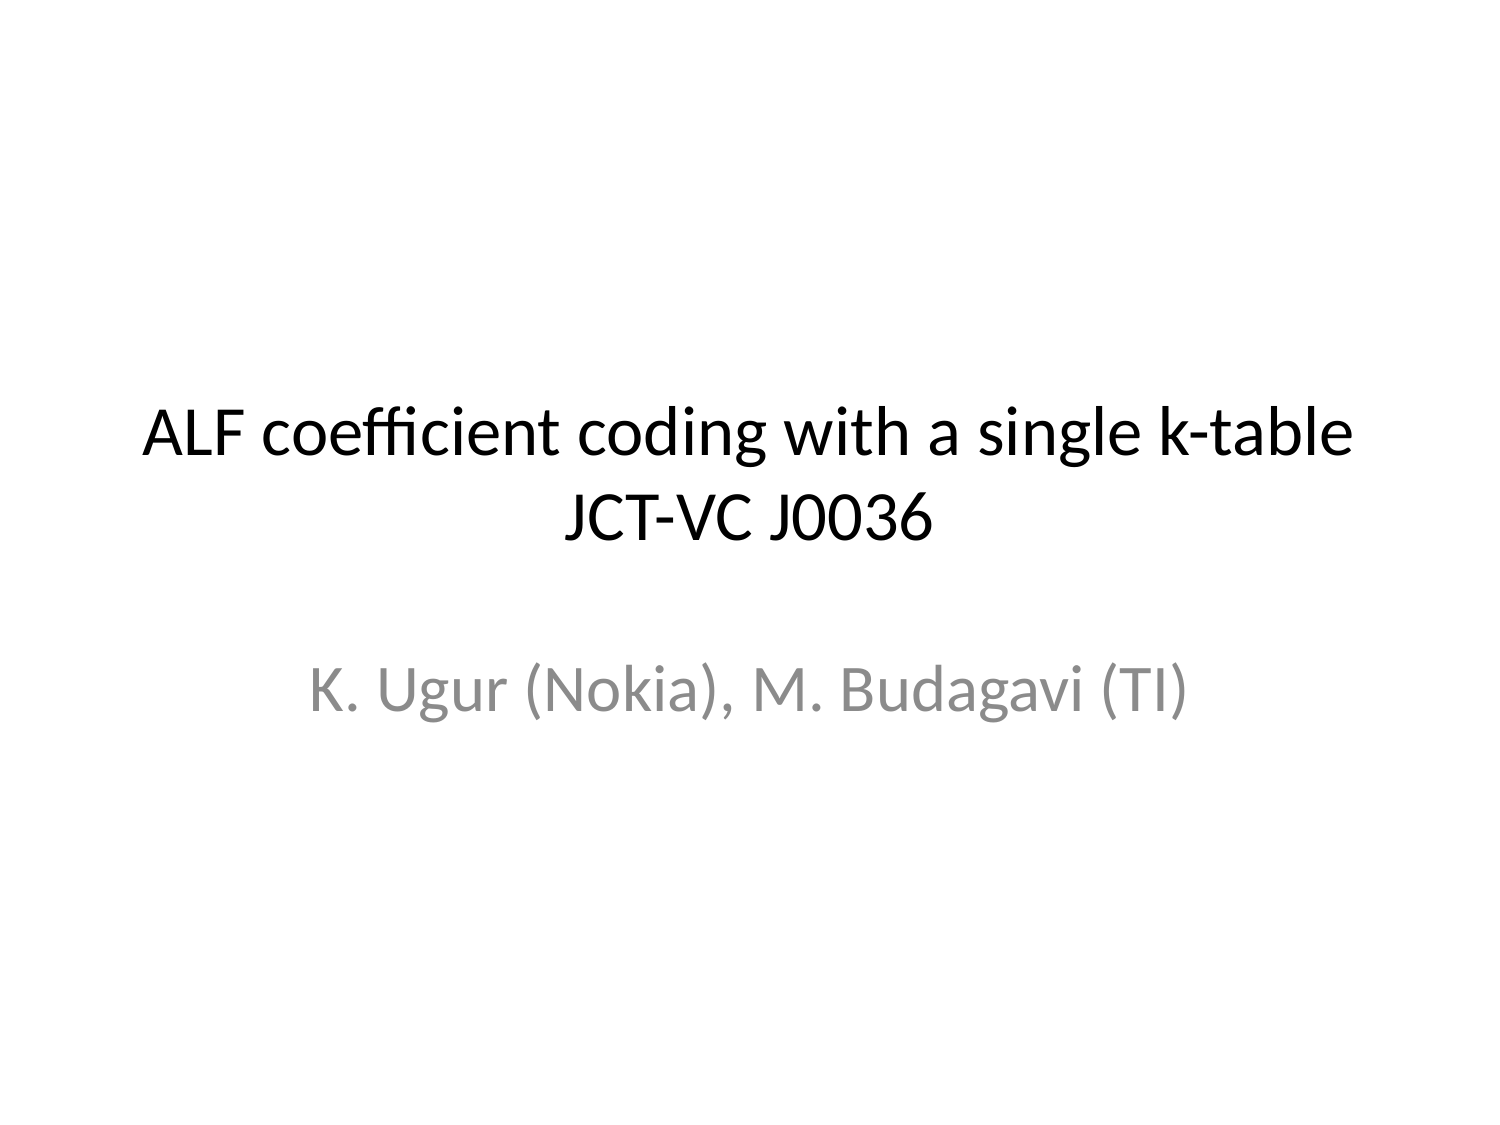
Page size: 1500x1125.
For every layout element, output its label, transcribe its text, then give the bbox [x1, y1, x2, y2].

title ALF coefficient coding with a single k-table JCT-VC J0036 [112, 349, 1388, 591]
subtitle K. Ugur (Nokia), M. Budagavi (TI) [225, 637, 1275, 925]
